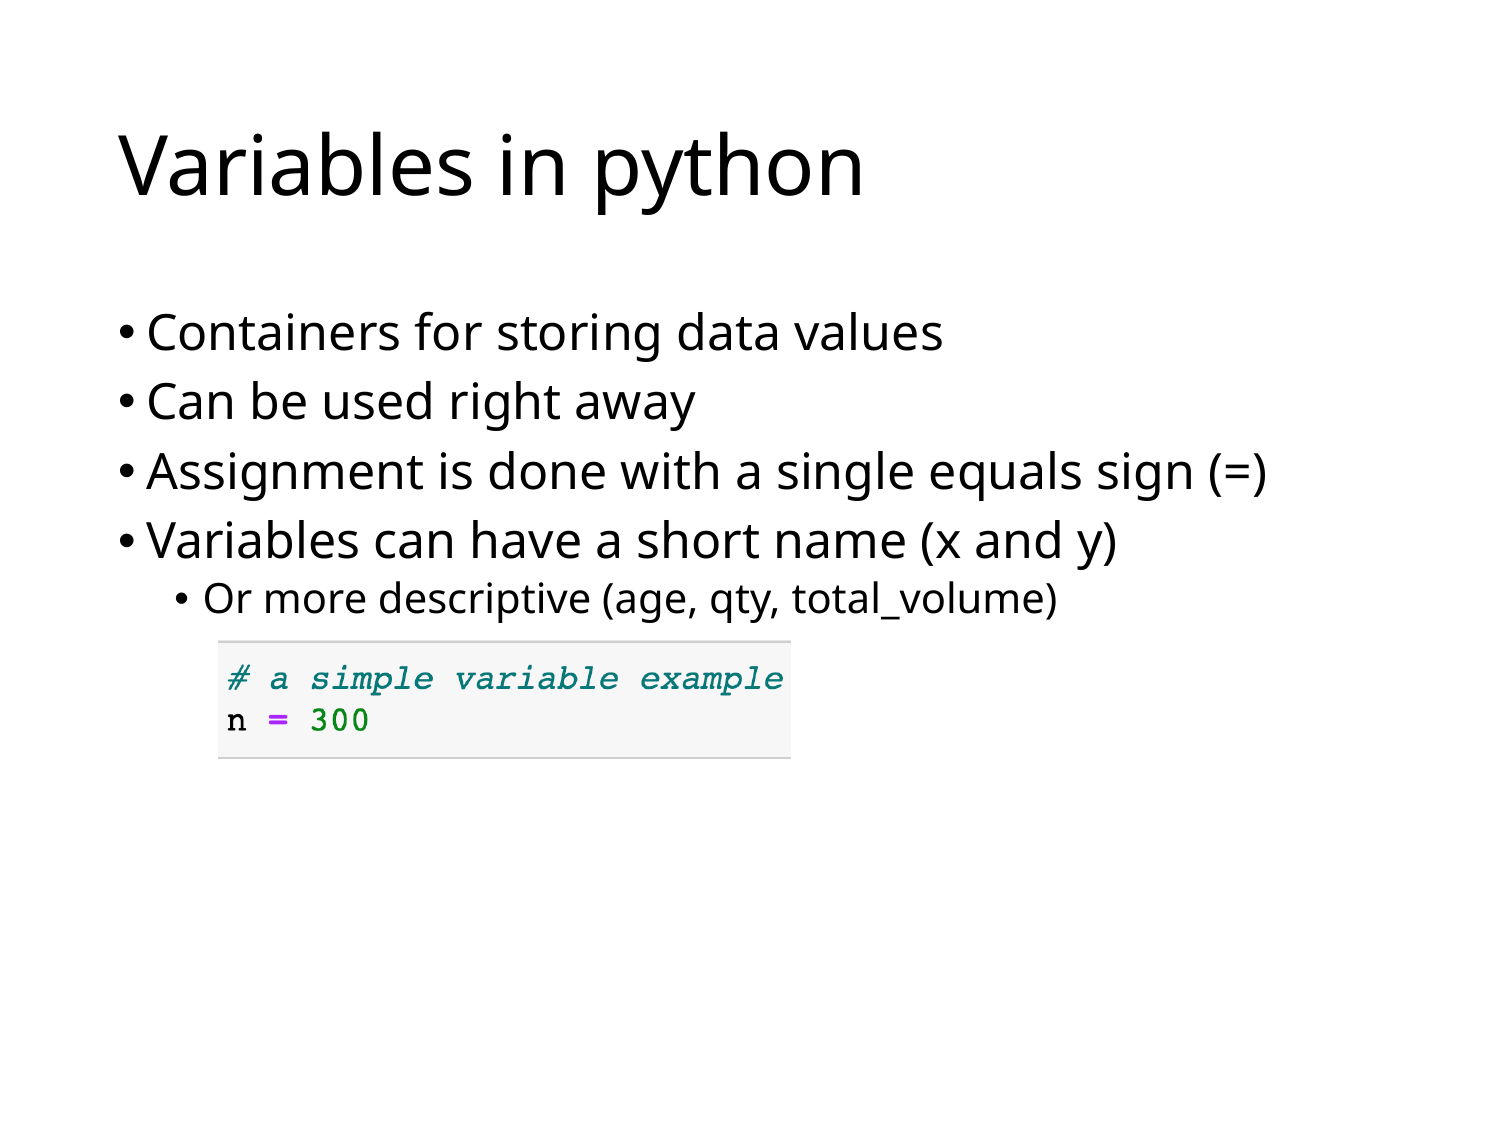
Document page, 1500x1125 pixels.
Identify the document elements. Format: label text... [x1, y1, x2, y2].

picture [218, 631, 791, 767]
list Containers for storing data values Can be used right away Assignment is done with a single equals sign (=) Variables can have a short name (x and y) Or more descriptive (age, qty, total_volume) [103, 299, 1397, 1014]
title Variables in python [103, 59, 1397, 278]
